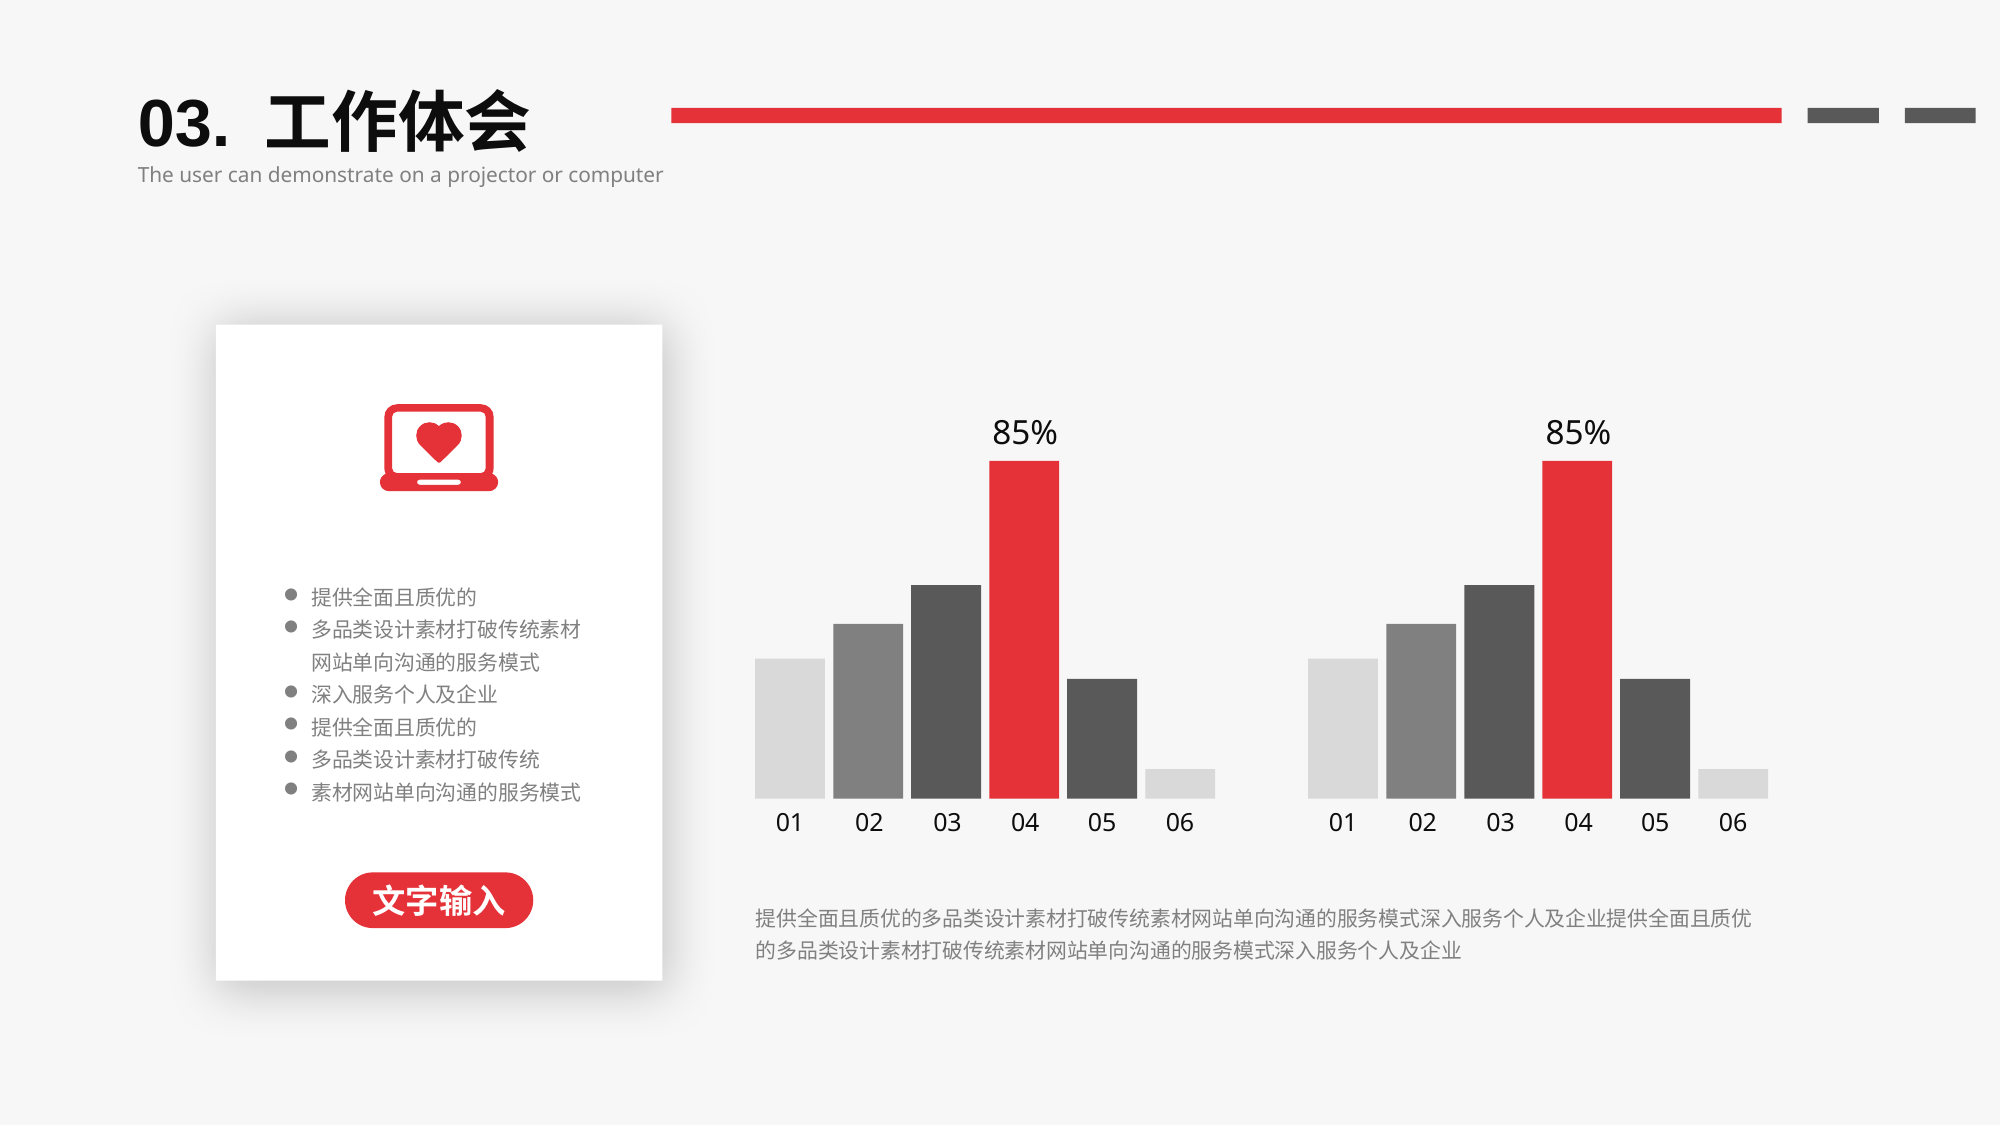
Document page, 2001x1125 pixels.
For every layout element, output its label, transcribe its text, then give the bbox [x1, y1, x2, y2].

text_box 提供全面且质优的 多品类设计素材打破传统素材网站单向沟通的服务模式 深入服务个人及企业 提供全面且质优的 多品类设计素材打破传统 素材网站单向沟通的服务模式 [268, 569, 610, 812]
text_box [1904, 107, 1977, 124]
text_box [932, 107, 1783, 124]
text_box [755, 403, 1216, 845]
text_box [378, 403, 500, 493]
text_box 提供全面且质优的多品类设计素材打破传统素材网站单向沟通的服务模式深入服务个人及企业提供全面且质优的多品类设计素材打破传统素材网站单向沟通的服务模式深入服务个人及企业 [741, 890, 1769, 971]
text_box [215, 323, 664, 982]
text_box [1807, 107, 1880, 124]
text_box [123, 72, 932, 195]
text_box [1308, 403, 1769, 845]
text_box 文字输入 [332, 872, 546, 928]
